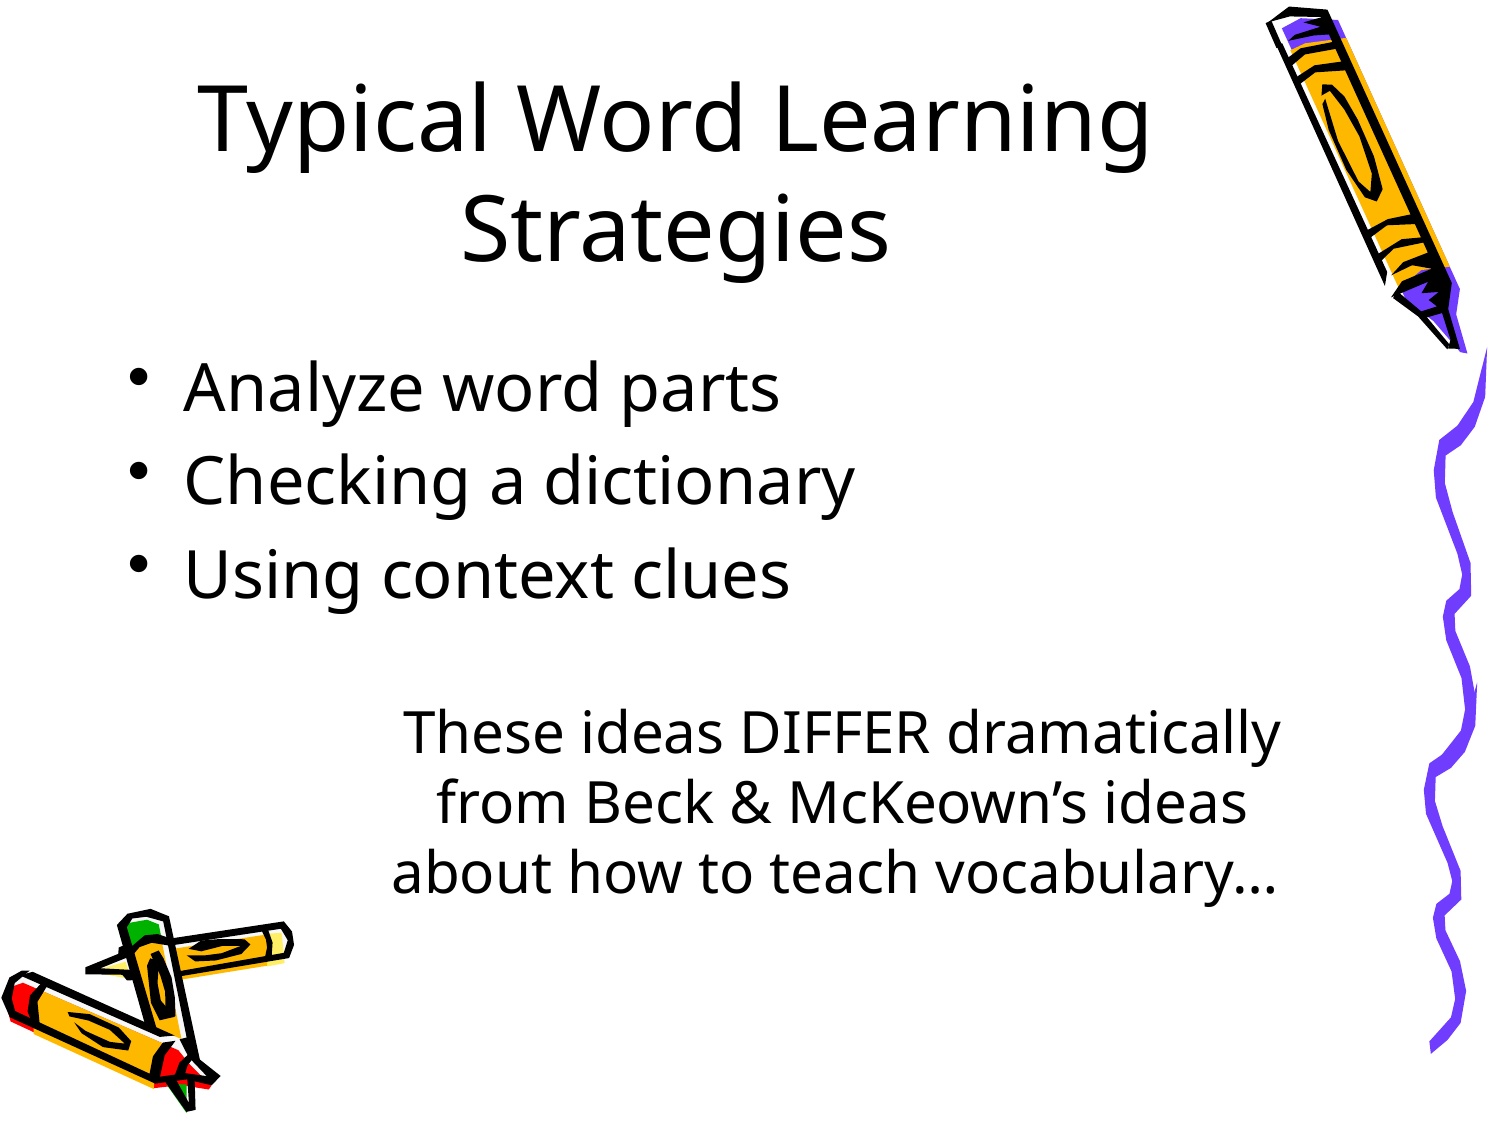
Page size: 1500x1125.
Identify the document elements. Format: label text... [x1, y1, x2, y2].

list Analyze word parts Checking a dictionary Using context clues [112, 337, 1376, 676]
title Typical Word Learning Strategies [112, 24, 1240, 288]
text_box These ideas DIFFER dramatically from Beck & McKeown’s ideas about how to teach vocabulary… [300, 687, 1400, 913]
